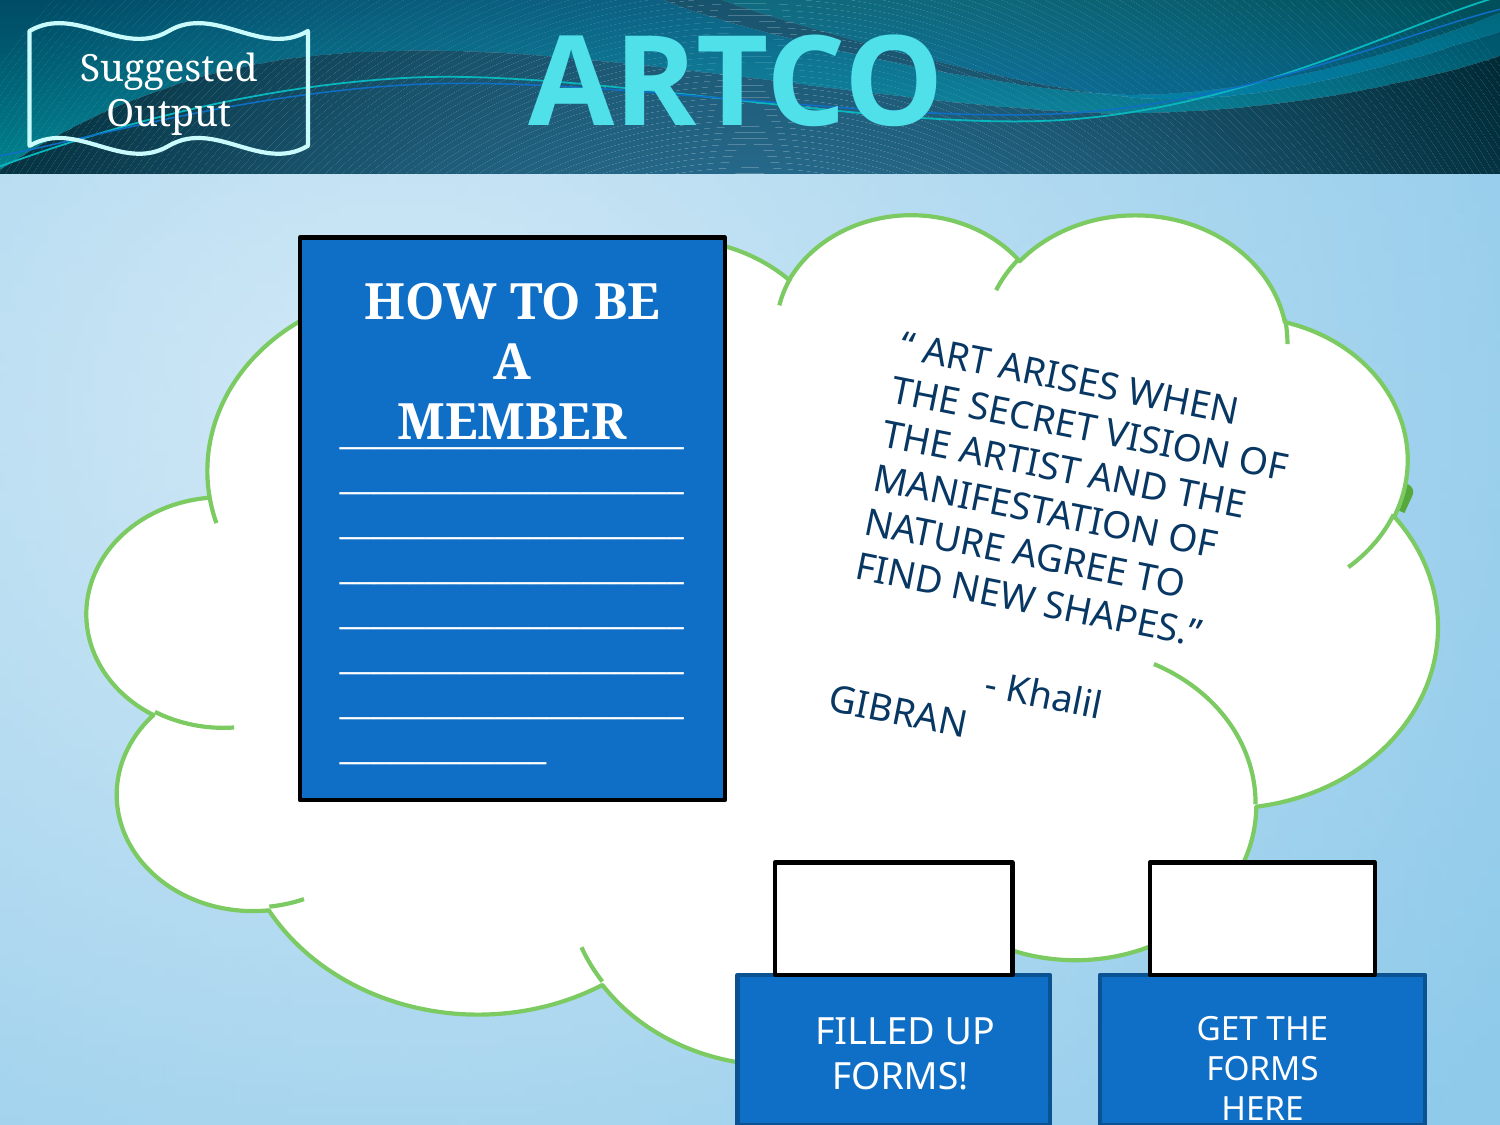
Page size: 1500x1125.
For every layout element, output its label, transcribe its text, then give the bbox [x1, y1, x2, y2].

title ARTCO [307, 37, 1375, 150]
text_box Suggested Output [27, 21, 311, 156]
title ARTCO [168, 141, 241, 150]
picture [0, 174, 1500, 1125]
